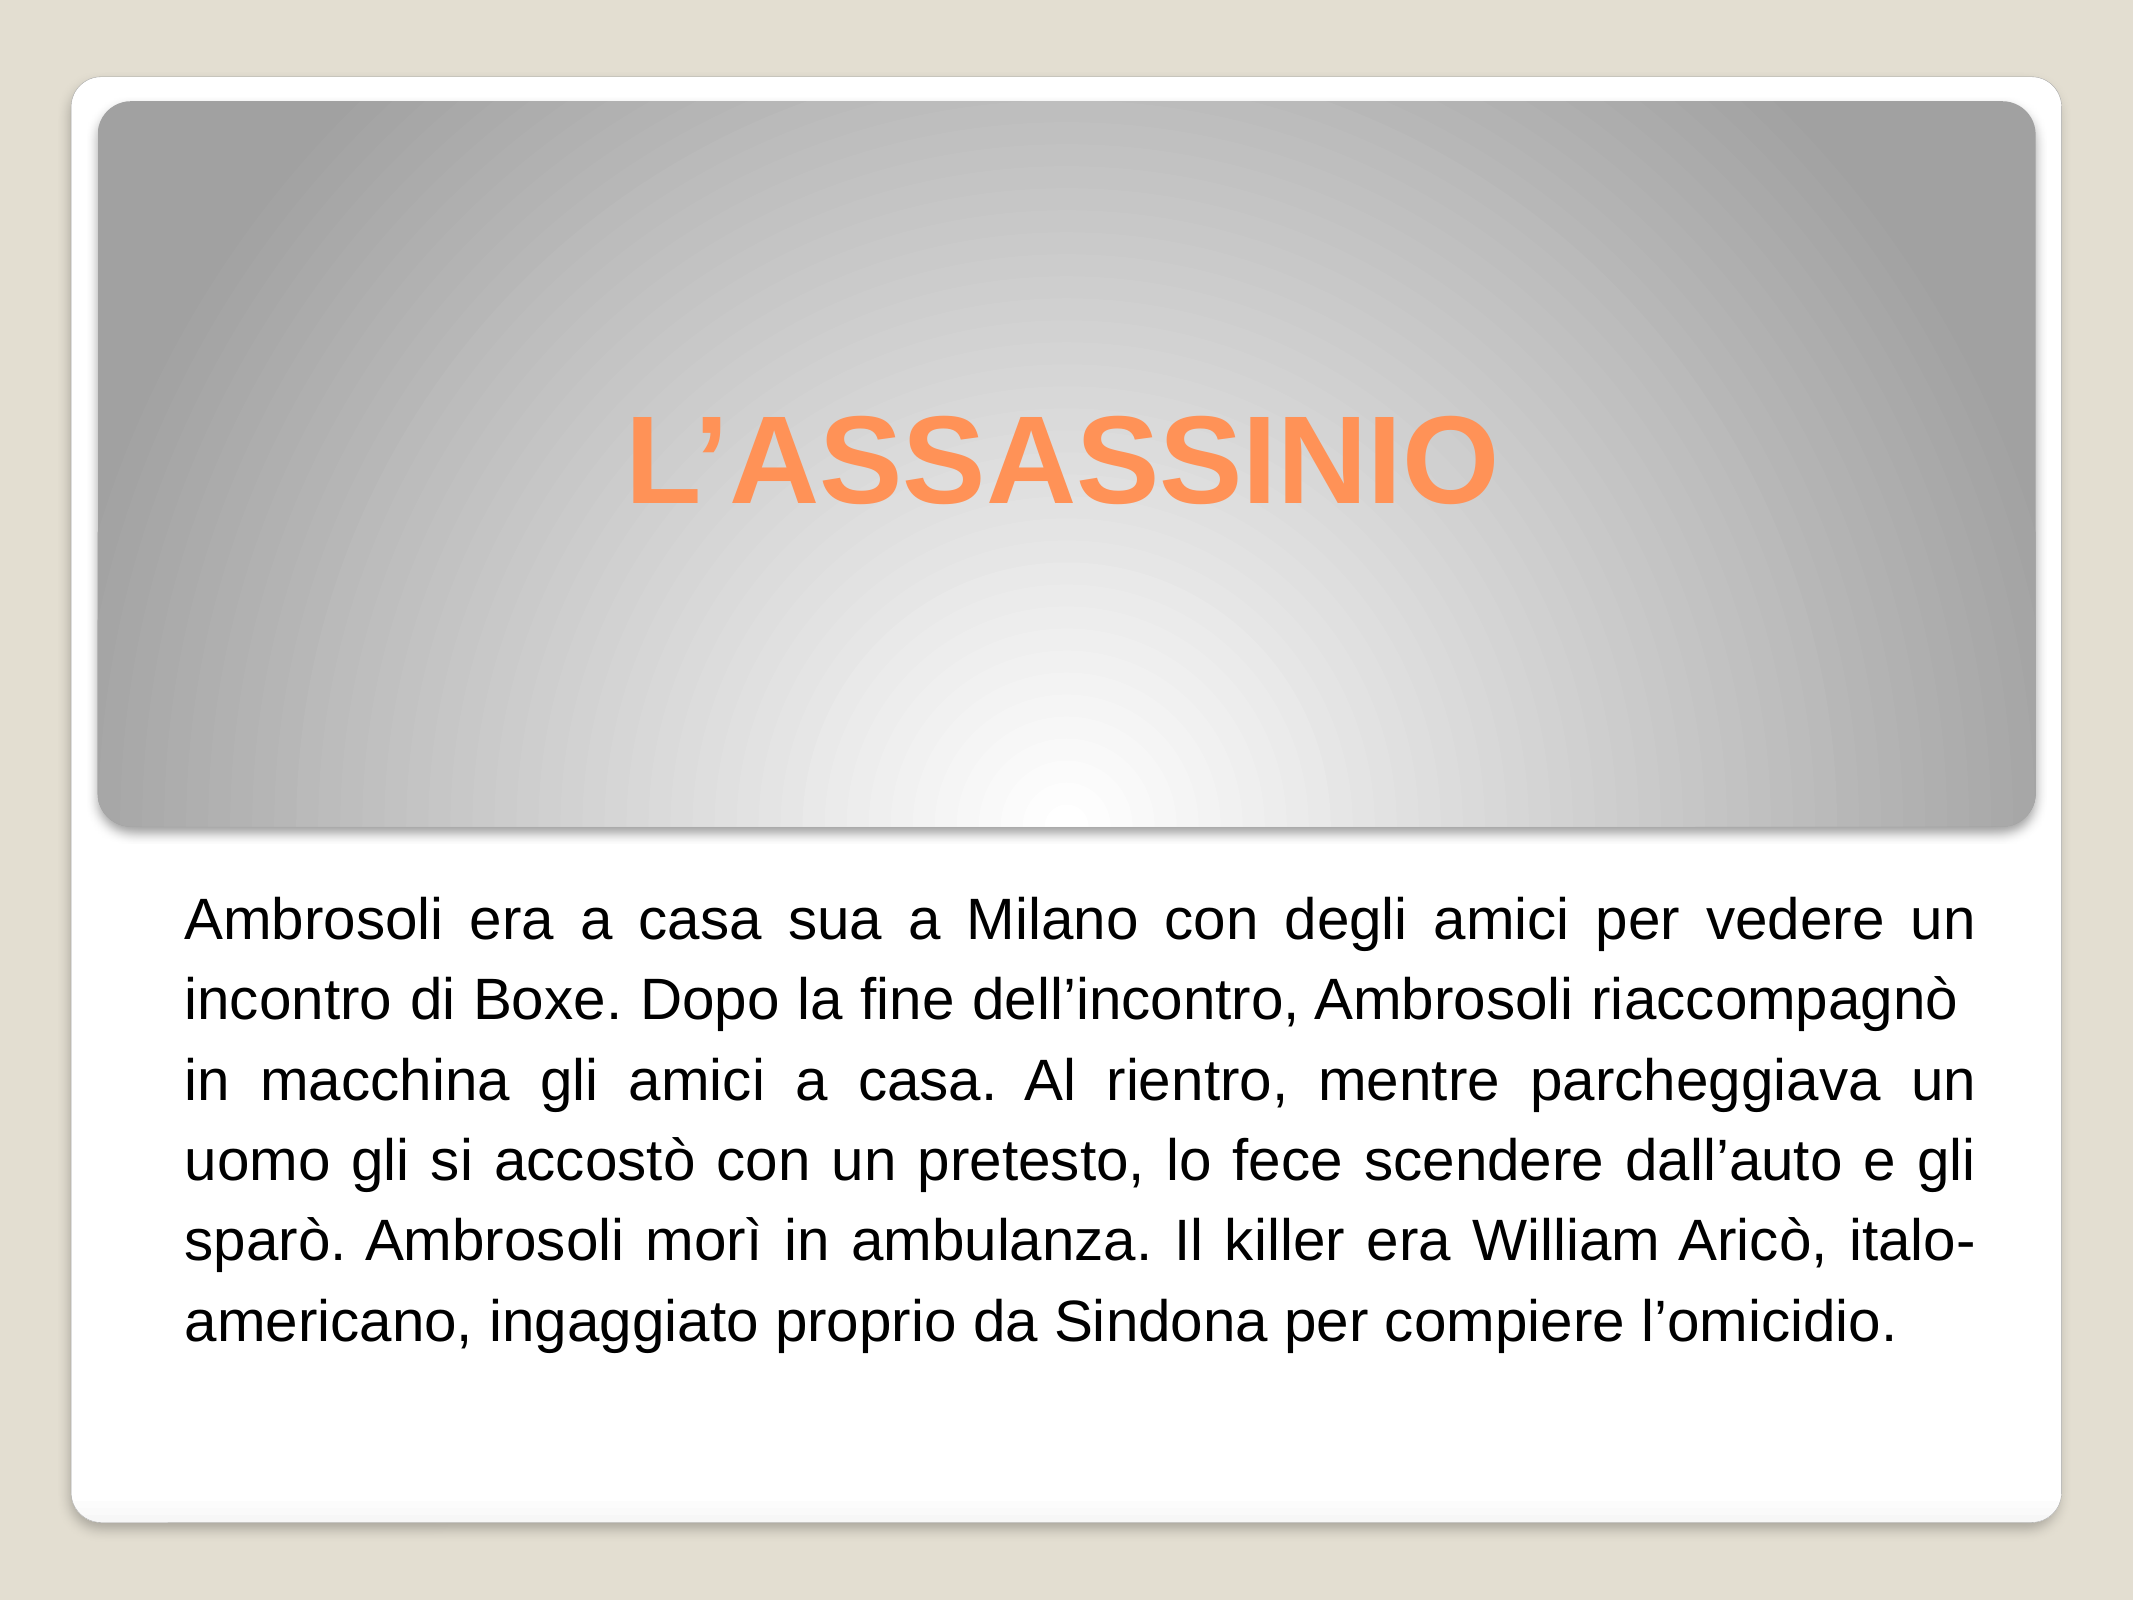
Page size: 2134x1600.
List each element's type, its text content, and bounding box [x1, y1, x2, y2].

title L’ASSASSINIO [204, 303, 1922, 540]
subtitle Ambrosoli era a casa sua a Milano con degli amici per vedere un incontro di Boxe. Dopo la fine dell’incontro, Ambrosoli riaccompagnò in macchina gli amici a casa. Al rientro, mentre parcheggiava un uomo gli si accostò con un pretesto, lo fece scendere dall’auto e gli sparò. Ambrosoli morì in ambulanza. Il killer era William Aricò, italo-americano, ingaggiato proprio da Sindona per compiere l’omicidio. [133, 870, 2000, 1408]
